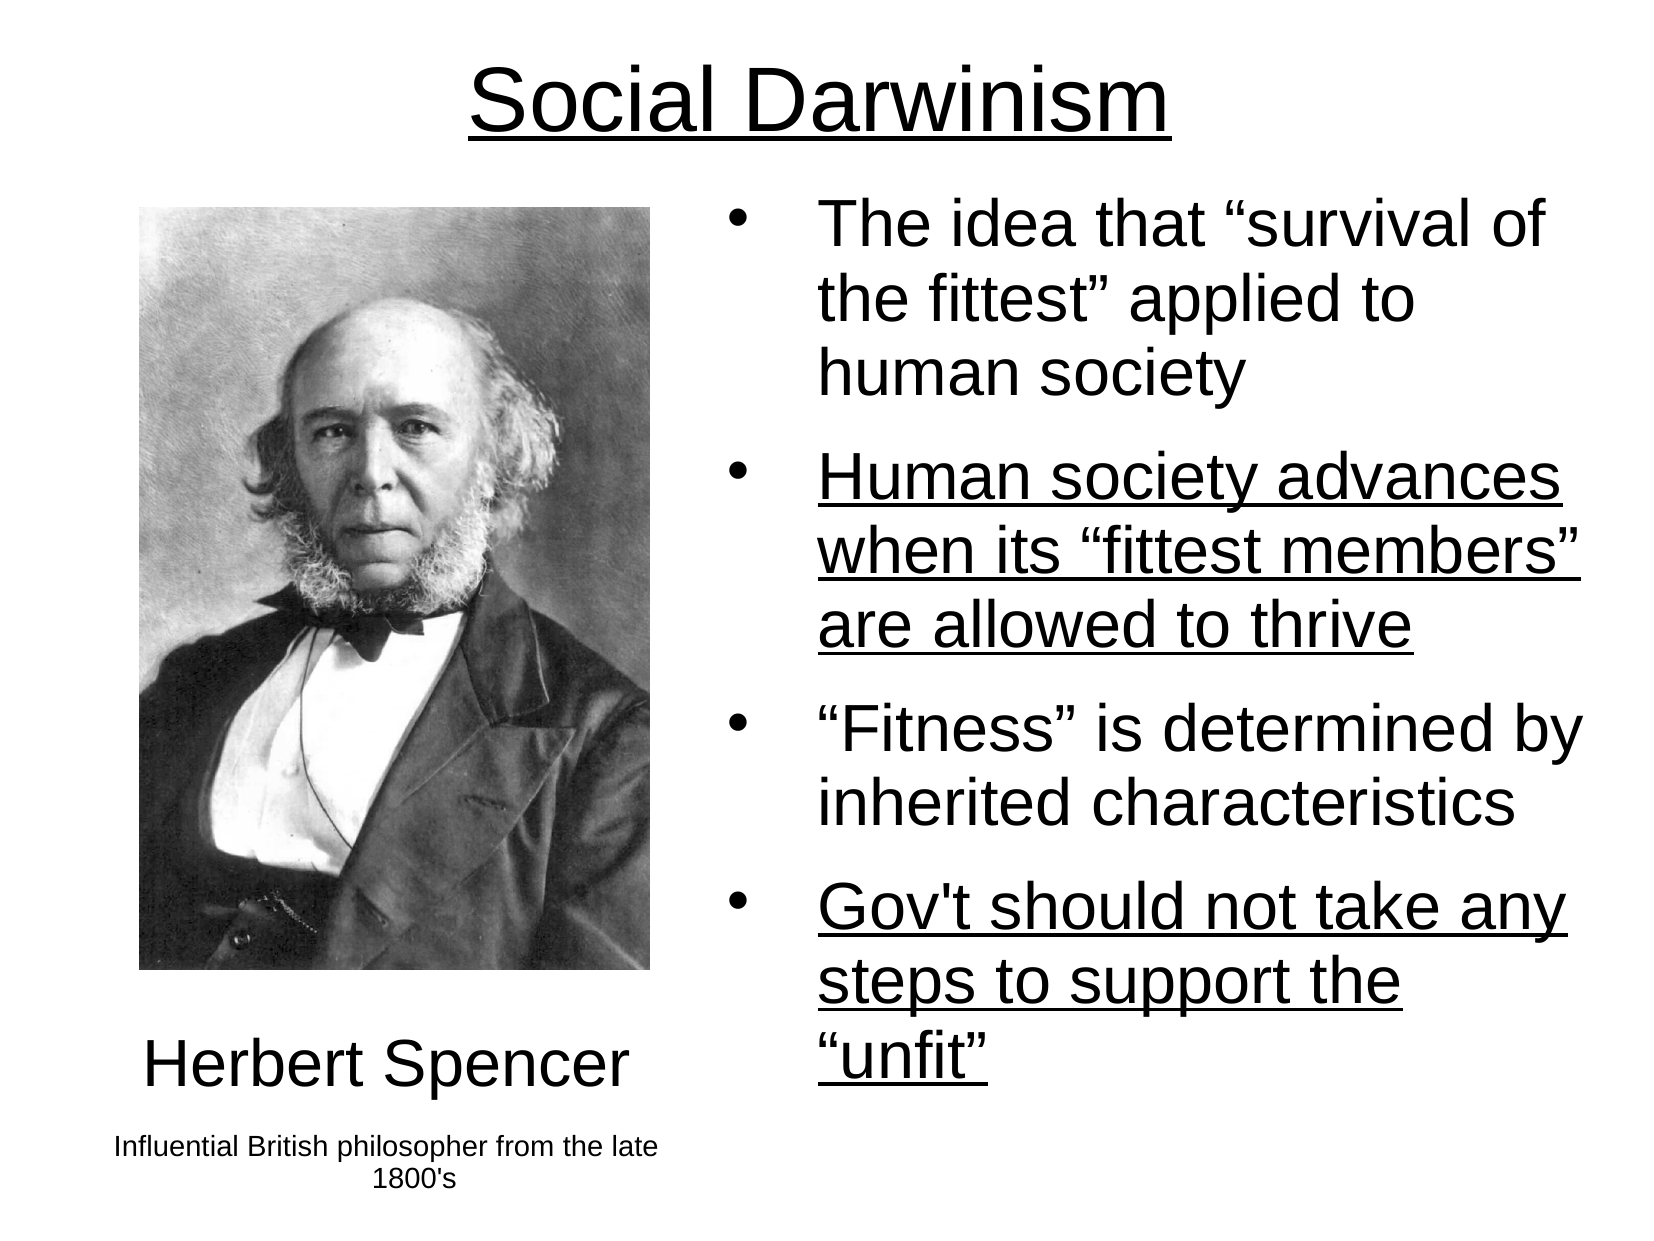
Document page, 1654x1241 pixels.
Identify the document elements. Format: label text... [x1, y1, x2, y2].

picture [138, 207, 650, 970]
list The idea that “survival of the fittest” applied to human society Human society advances when its “fittest members” are allowed to thrive “Fitness” is determined by inherited characteristics Gov't should not take any steps to support the “unfit” [726, 182, 1590, 1128]
list Herbert Spencer Influential British philosopher from the late 1800's [82, 290, 691, 1185]
title Social Darwinism [76, 20, 1564, 181]
